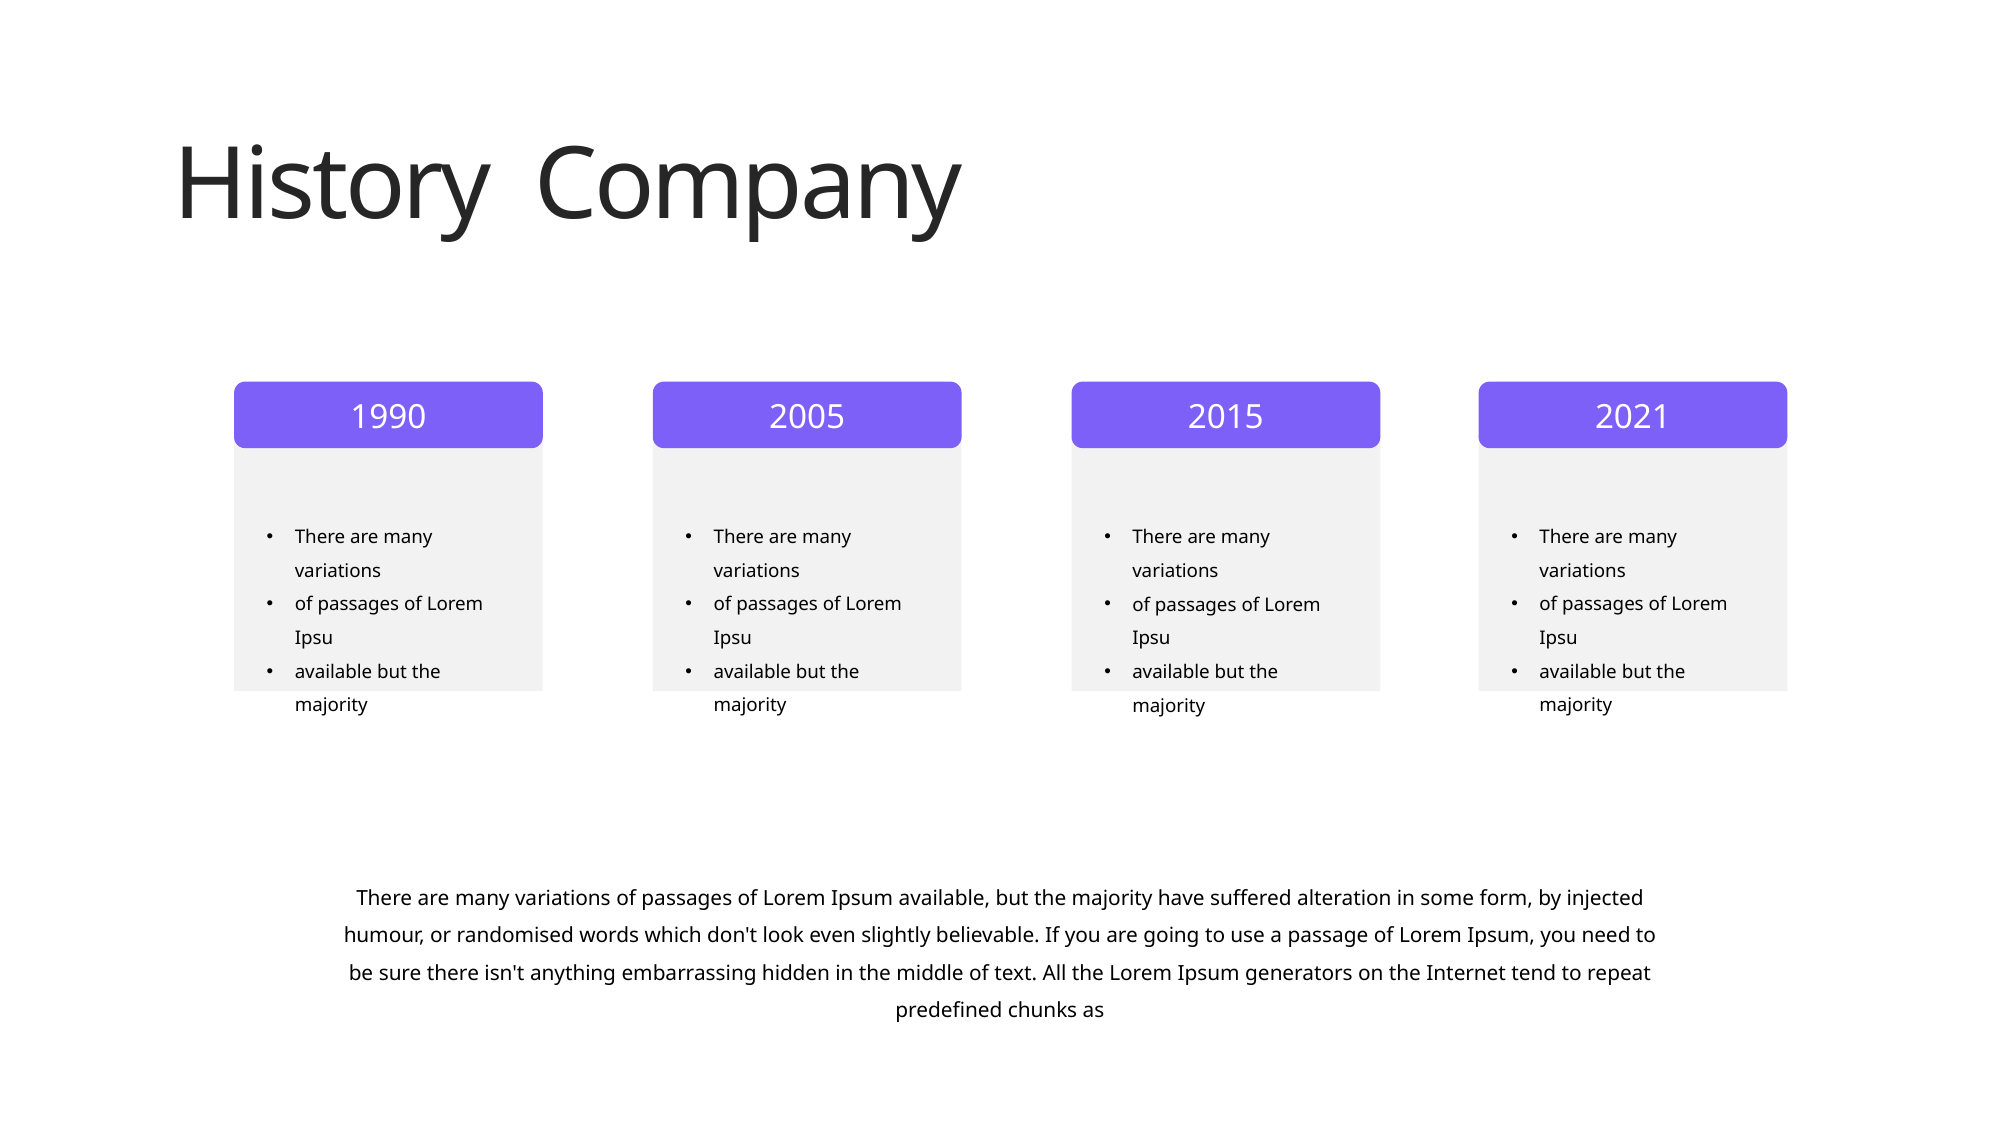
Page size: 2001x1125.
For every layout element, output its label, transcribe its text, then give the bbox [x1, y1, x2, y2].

text_box There are many variations of passages of Lorem Ipsum available, but the majority have suffered alteration in some form, by injected humour, or randomised words which don't look even slightly believable. If you are going to use a passage of Lorem Ipsum, you need to be sure there isn't anything embarrassing hidden in the middle of text. All the Lorem Ipsum generators on the Internet tend to repeat predefined chunks as [321, 864, 1679, 1030]
text_box History Company [84, 97, 1348, 261]
picture [173, 310, 1827, 815]
